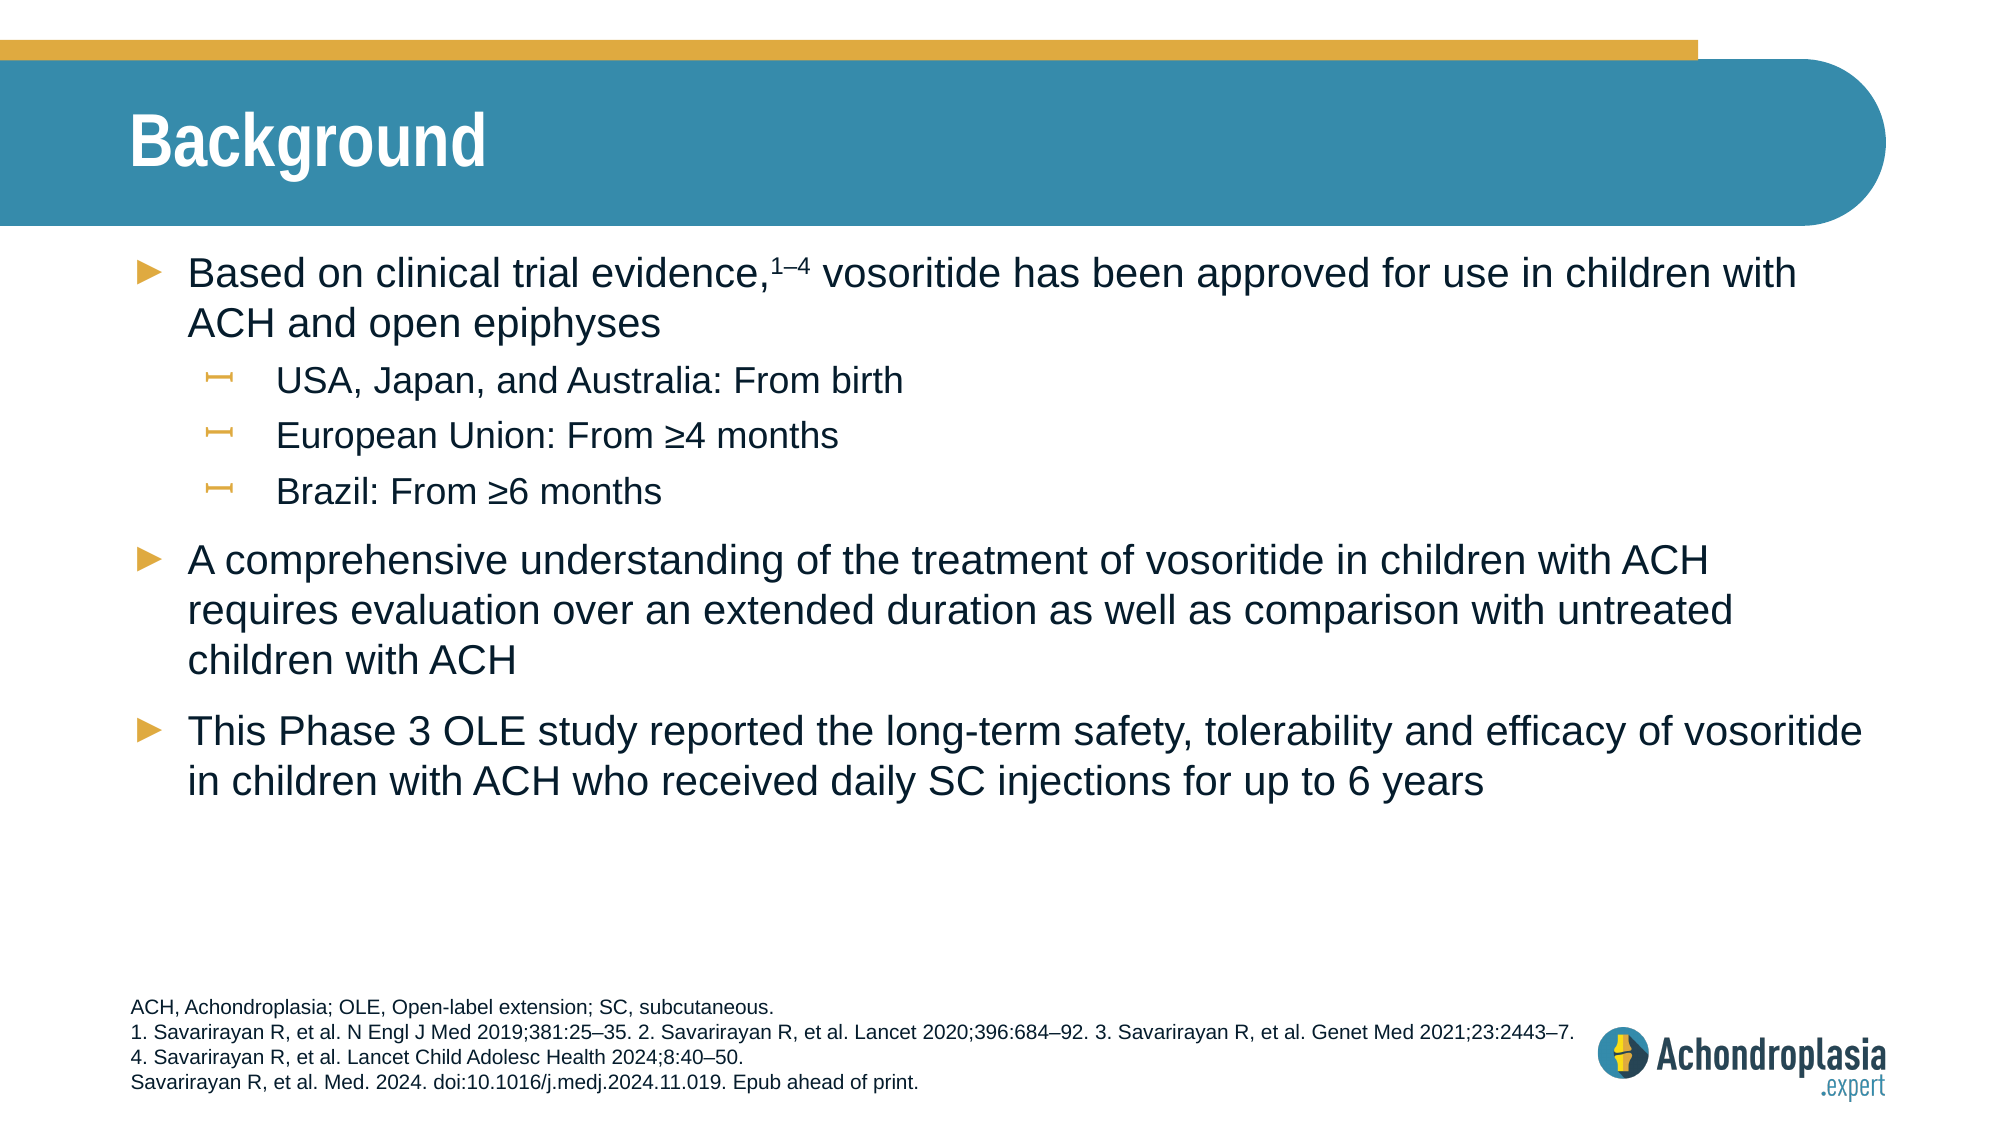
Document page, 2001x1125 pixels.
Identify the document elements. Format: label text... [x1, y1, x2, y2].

list Based on clinical trial evidence,1–4 vosoritide has been approved for use in children with ACH and open epiphyses USA, Japan, and Australia: From birth European Union: From ≥4 months Brazil: From ≥6 months A comprehensive understanding of the treatment of vosoritide in children with ACH requires evaluation over an extended duration as well as comparison with untreated children with ACH This Phase 3 OLE study reported the long-term safety, tolerability and efficacy of vosoritide in children with ACH who received daily SC injections for up to 6 years [114, 237, 1886, 982]
footer ACH, Achondroplasia; OLE, Open-label extension; SC, subcutaneous. 1. Savarirayan R, et al. N Engl J Med 2019;381:25–35. 2. Savarirayan R, et al. Lancet 2020;396:684–92. 3. Savarirayan R, et al. Genet Med 2021;23:2443–7. 4. Savarirayan R, et al. Lancet Child Adolesc Health 2024;8:40–50. Savarirayan R, et al. Med. 2024. doi:10.1016/j.medj.2024.11.019. Epub ahead of print. [115, 1005, 1598, 1102]
title Background [114, 59, 1886, 225]
picture [1598, 1027, 1886, 1102]
